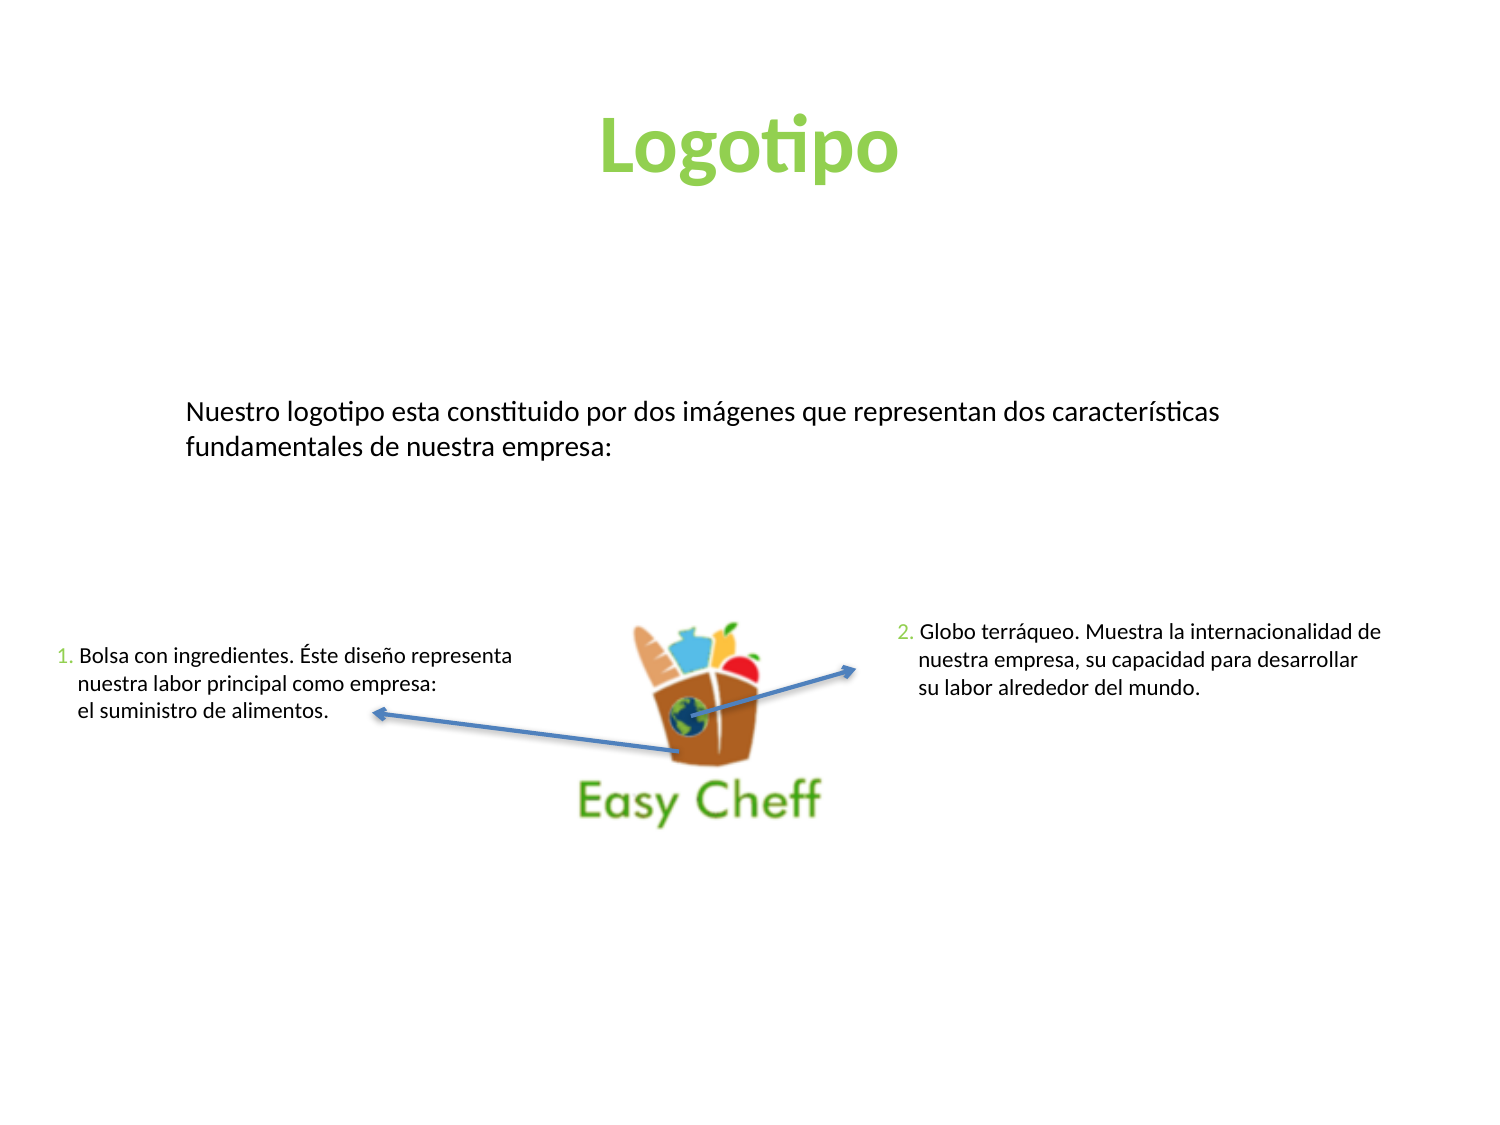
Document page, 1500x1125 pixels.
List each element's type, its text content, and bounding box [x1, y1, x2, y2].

text_box Nuestro logotipo esta constituido por dos imágenes que representan dos características fundamentales de nuestra empresa: [171, 385, 1282, 540]
title Logotipo [75, 45, 1425, 233]
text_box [371, 712, 680, 752]
text_box 1. Bolsa con ingredientes. Éste diseño representa nuestra labor principal como empresa: el suministro de alimentos. [0, 633, 366, 776]
text_box 2. Globo terráqueo. Muestra la internacionalidad de nuestra empresa, su capacidad para desarrollar su labor alrededor del mundo. [1051, 609, 1398, 752]
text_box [690, 668, 857, 717]
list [371, 526, 1048, 899]
